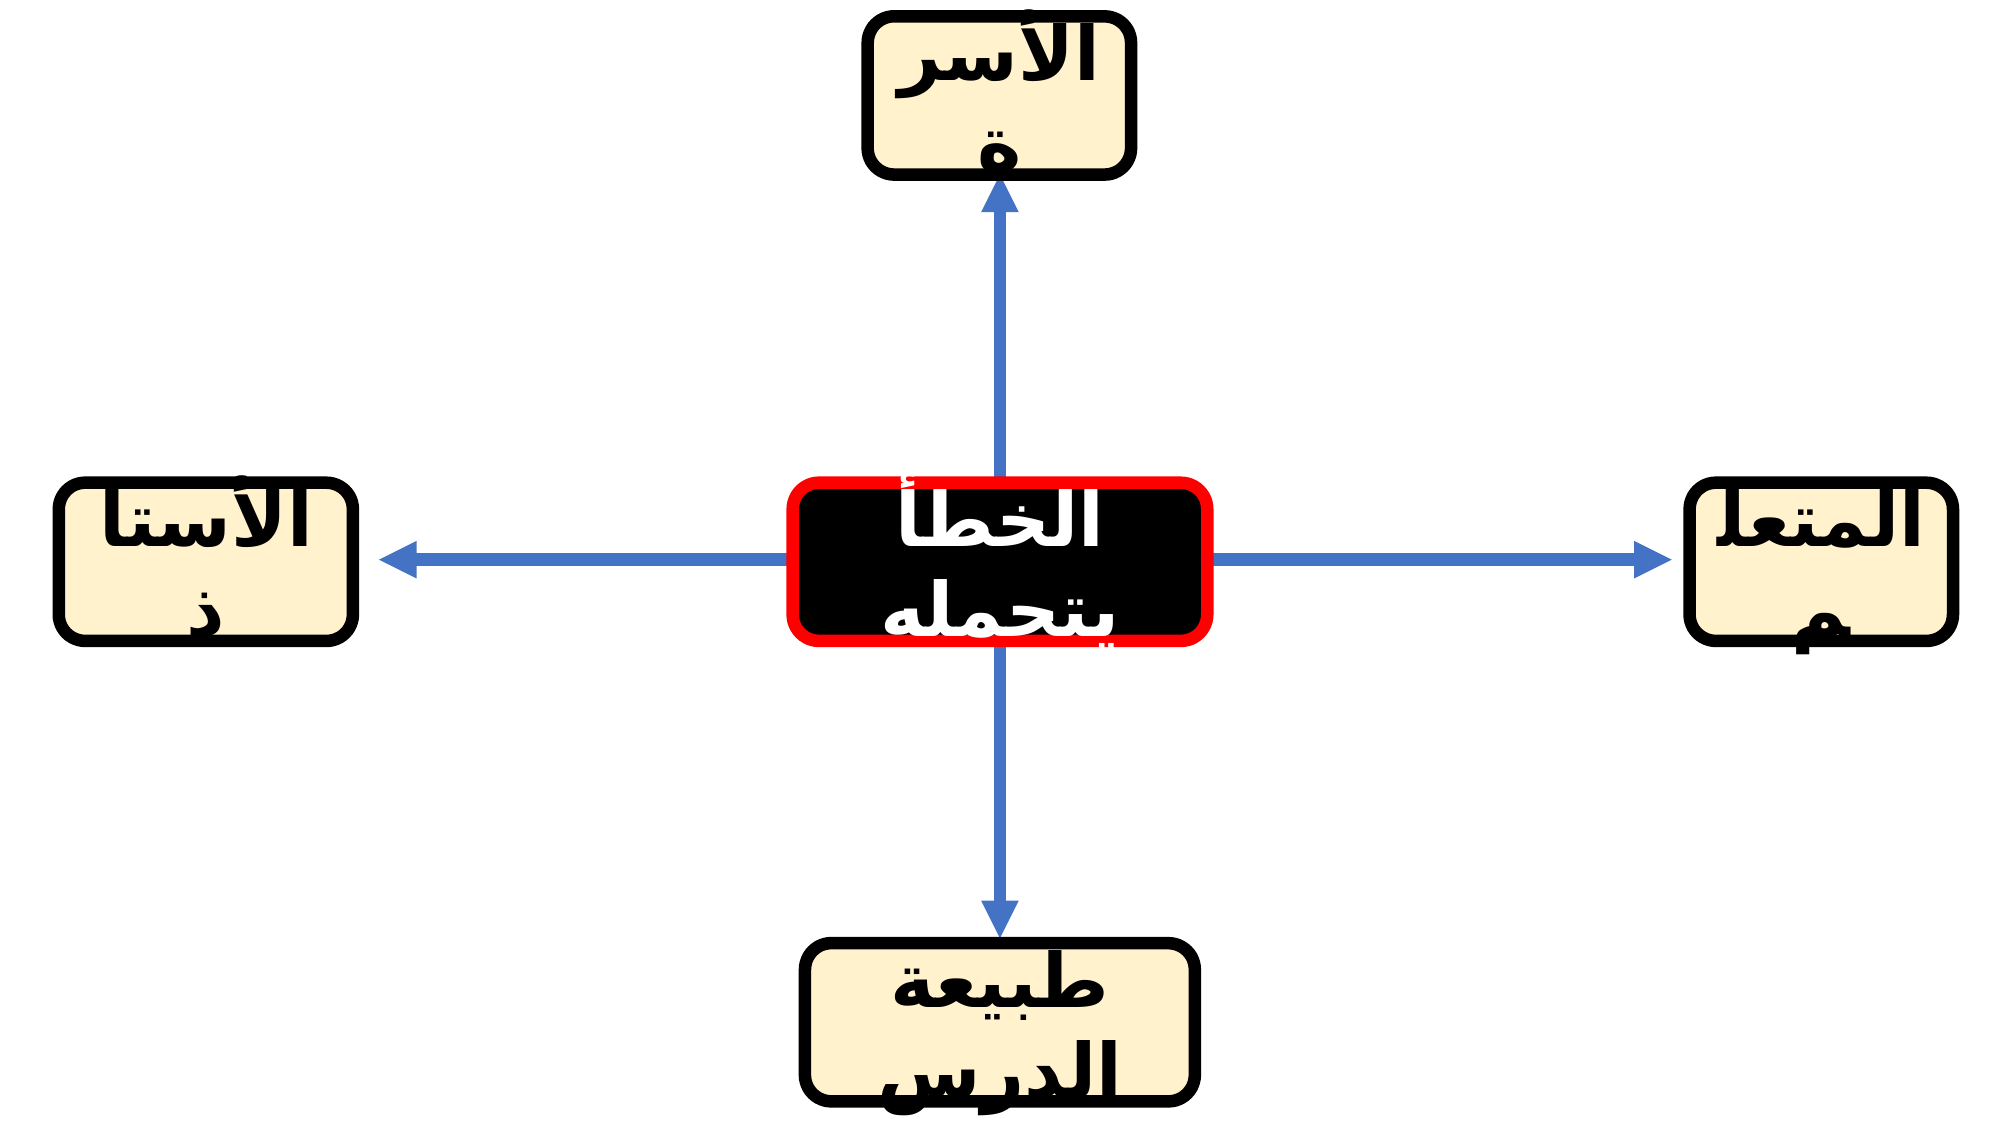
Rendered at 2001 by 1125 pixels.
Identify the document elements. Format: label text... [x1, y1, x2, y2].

text_box طبيعة الدرس [803, 942, 1196, 1103]
text_box الخطأ يتحمله [791, 481, 999, 559]
text_box الأستاذ [57, 481, 354, 642]
text_box المتعلم [1688, 481, 1955, 642]
text_box الخطأ يتحمله [1001, 481, 1209, 559]
text_box الخطأ يتحمله [1001, 560, 1209, 642]
text_box الأسرة [866, 15, 1133, 176]
text_box الخطأ يتحمله [791, 560, 999, 642]
